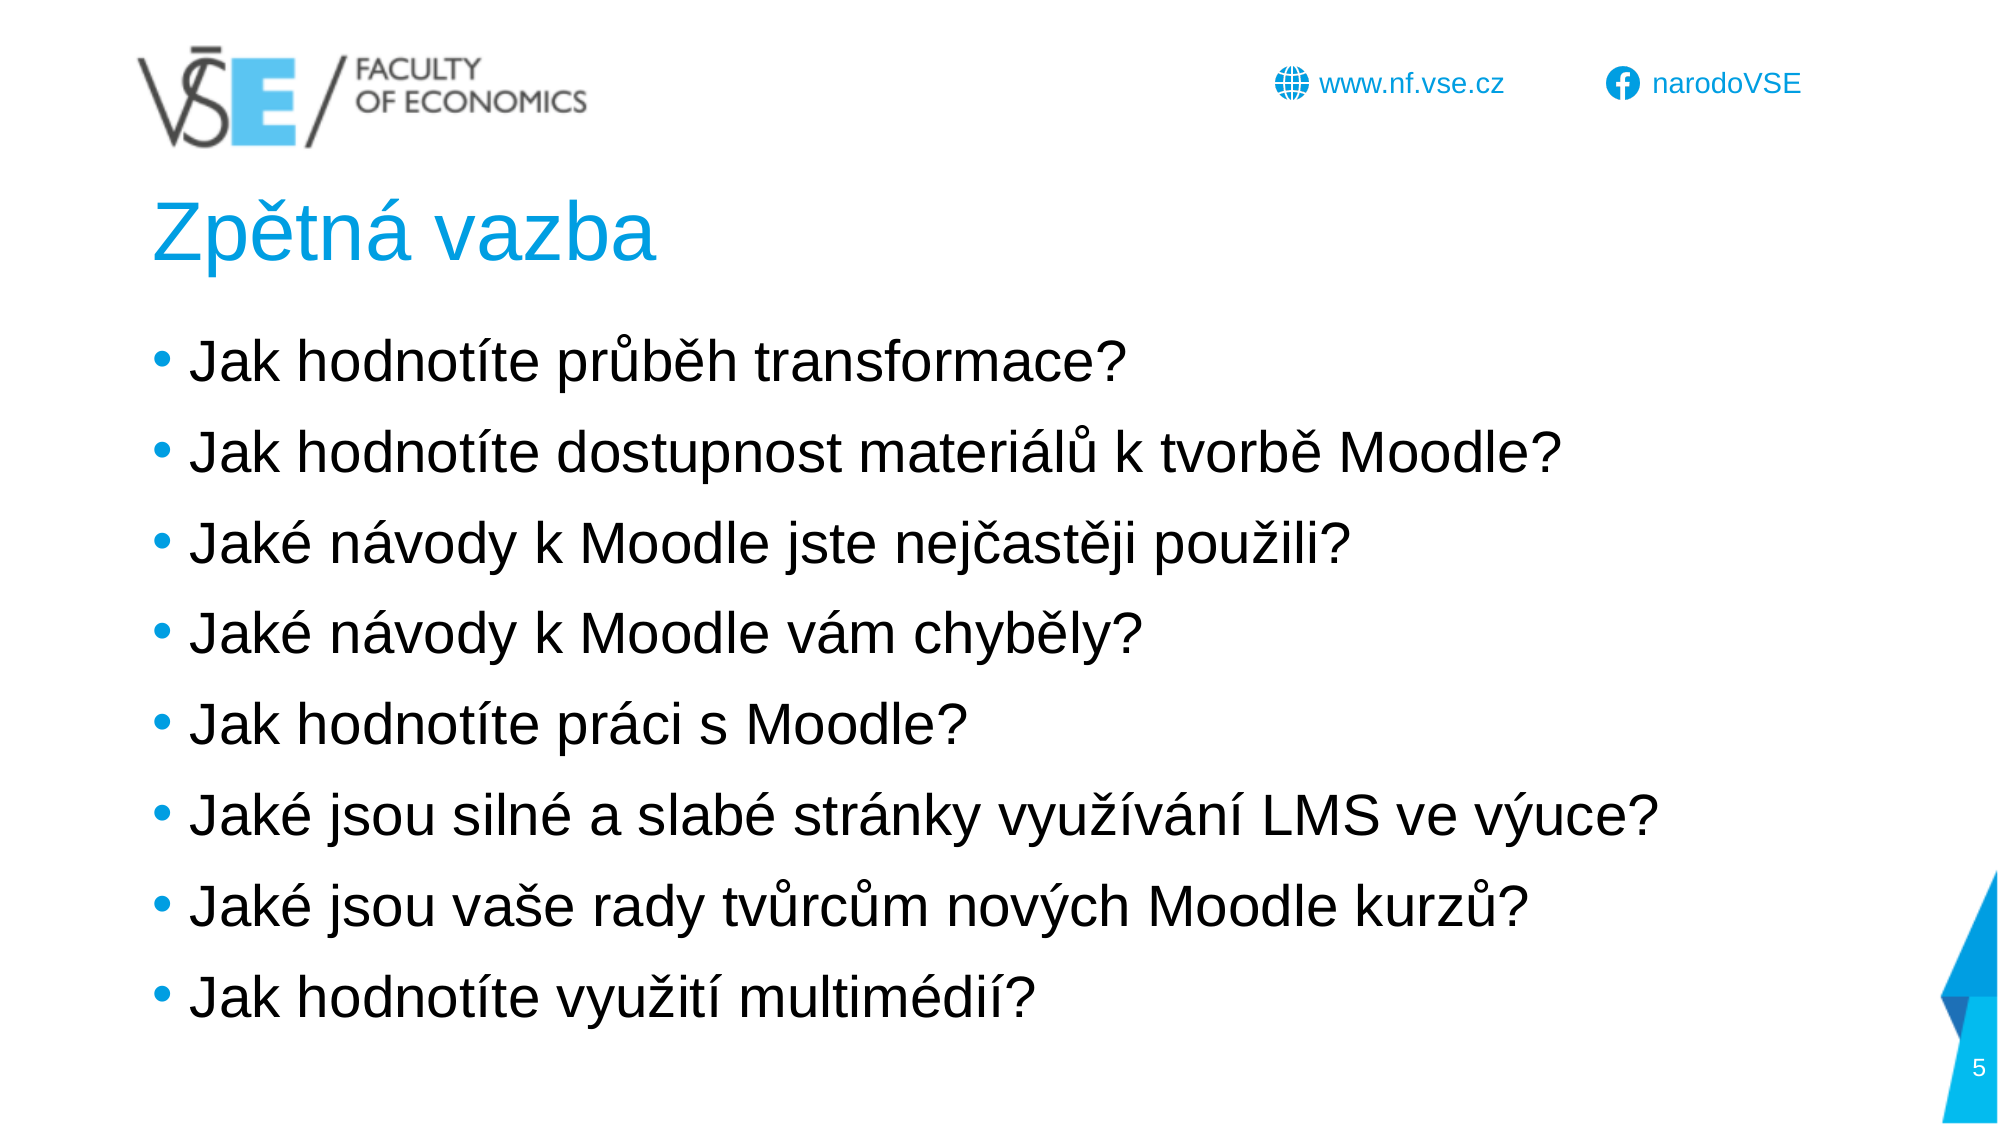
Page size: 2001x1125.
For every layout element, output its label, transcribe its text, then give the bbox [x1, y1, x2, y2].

picture [1, 0, 1999, 1125]
list Jak hodnotíte průběh transformace? Jak hodnotíte dostupnost materiálů k tvorbě Moodle? Jaké návody k Moodle jste nejčastěji použili? Jaké návody k Moodle vám chyběly? Jak hodnotíte práci s Moodle? Jaké jsou silné a slabé stránky využívání LMS ve výuce? Jaké jsou vaše rady tvůrcům nových Moodle kurzů? Jak hodnotíte využití multimédií? [137, 315, 1839, 1043]
title Zpětná vazba [137, 180, 1839, 294]
